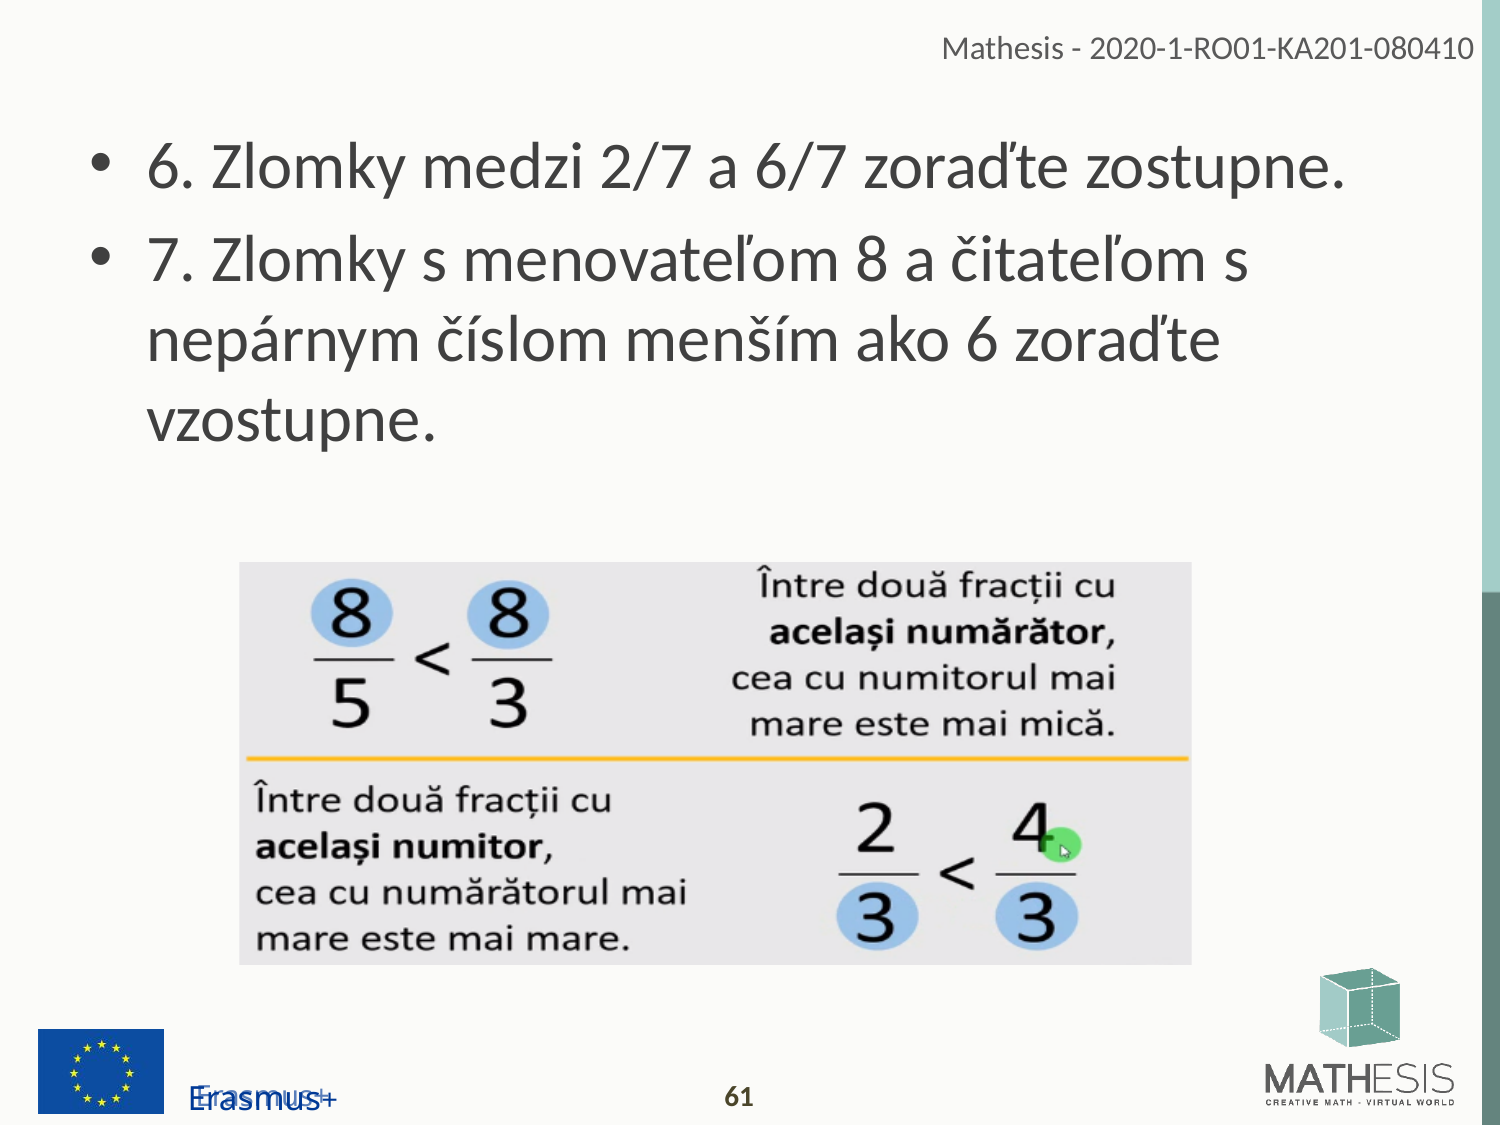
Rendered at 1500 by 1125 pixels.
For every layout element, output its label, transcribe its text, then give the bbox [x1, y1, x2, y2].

picture [239, 562, 1192, 965]
picture [38, 1029, 164, 1114]
list 6. Zlomky medzi 2/7 a 6/7 zoraďte zostupne. 7. Zlomky s menovateľom 8 a čitateľom s nepárnym číslom menším ako 6 zoraďte vzostupne. [75, 114, 1425, 1005]
